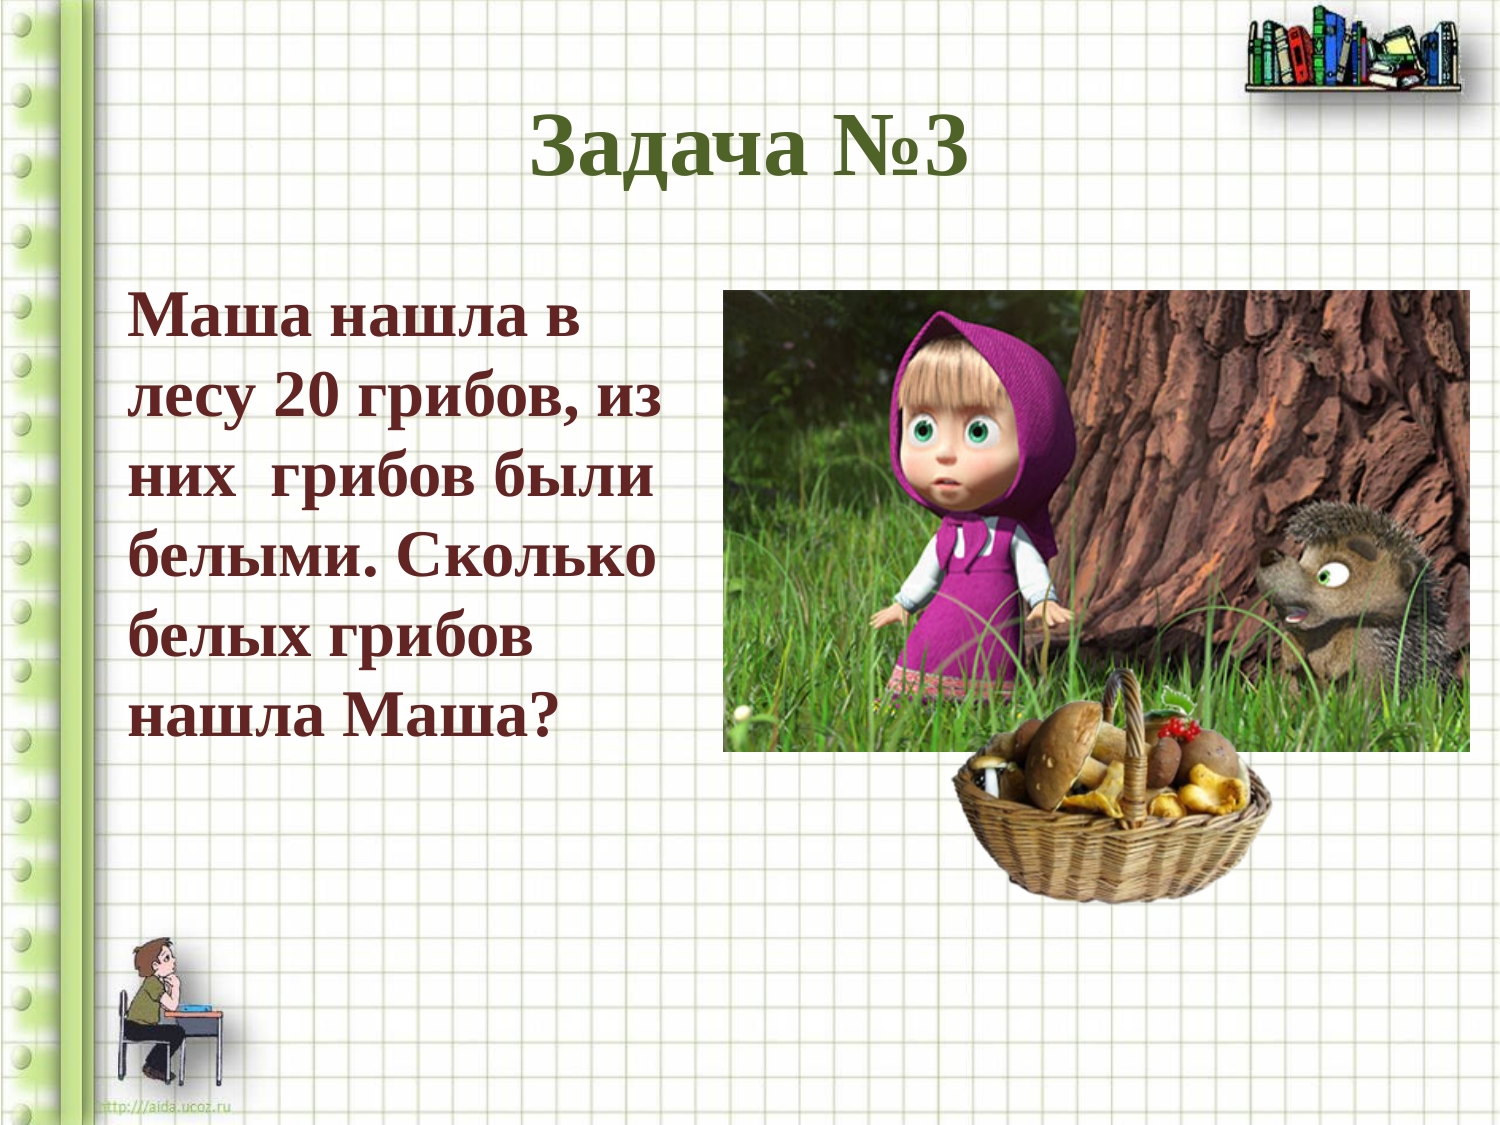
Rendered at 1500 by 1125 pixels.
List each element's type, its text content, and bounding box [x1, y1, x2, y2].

picture [0, 0, 1500, 1125]
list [722, 290, 1470, 752]
title Задача №3 [75, 45, 1425, 233]
